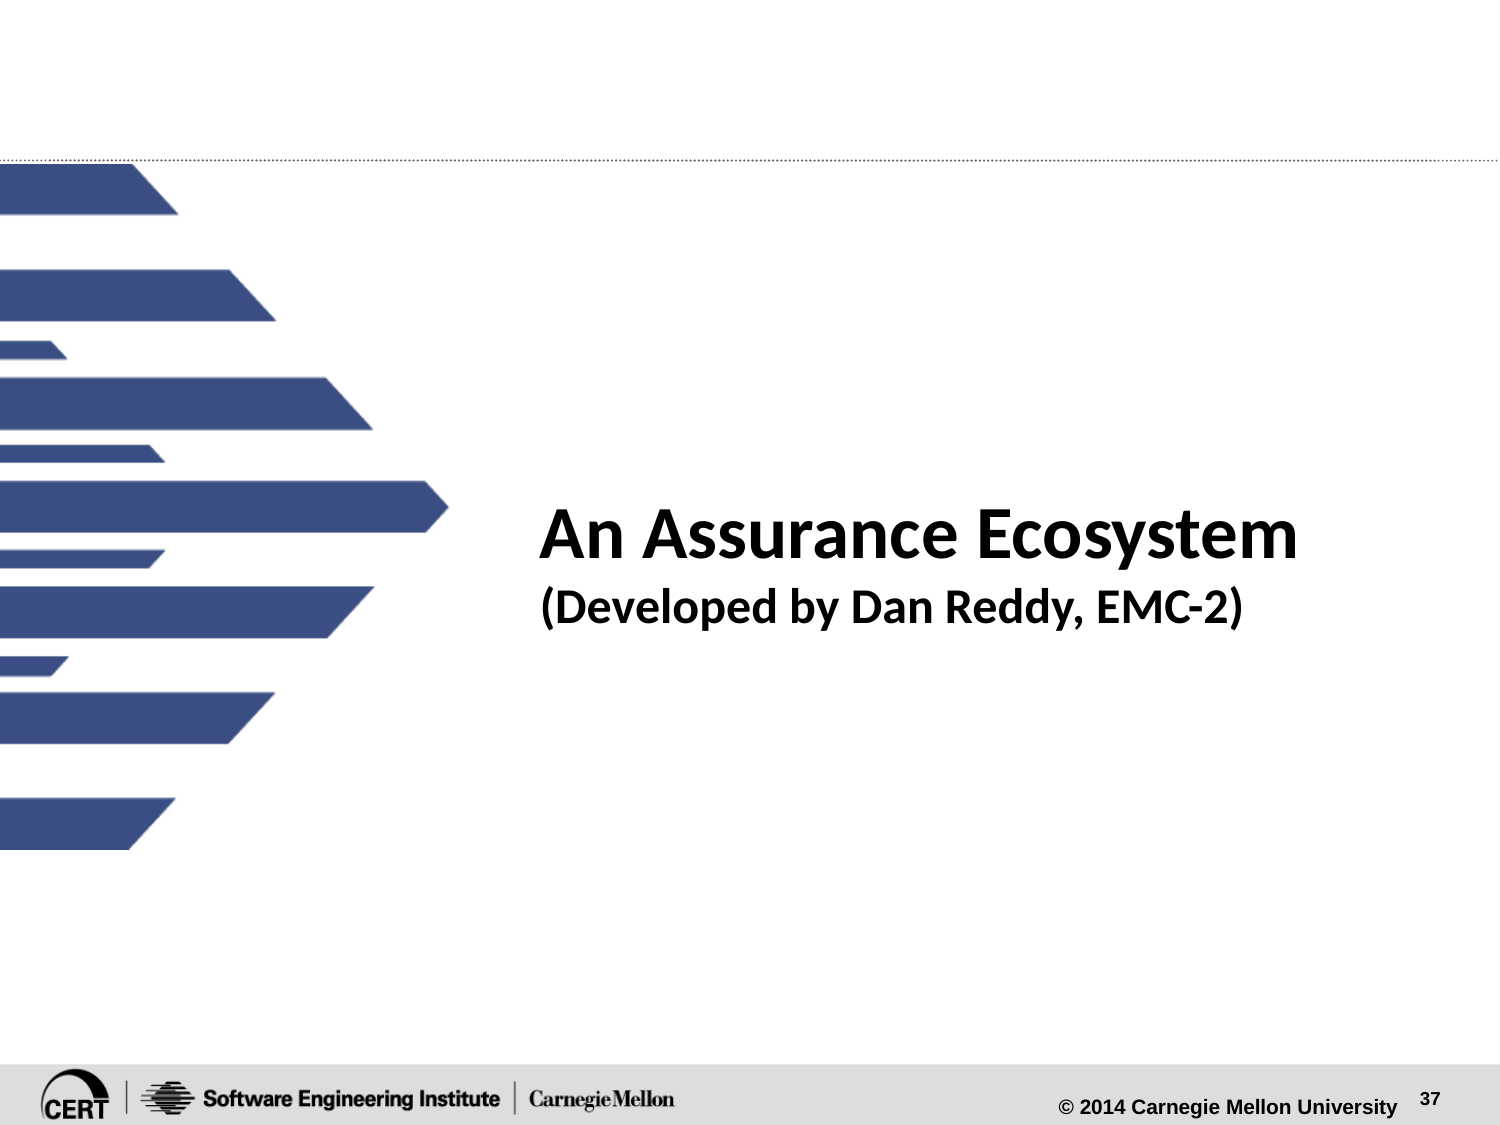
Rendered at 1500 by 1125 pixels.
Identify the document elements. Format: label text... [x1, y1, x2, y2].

picture [0, 164, 450, 851]
picture [24, 1065, 688, 1125]
text_box An Assurance Ecosystem (Developed by Dan Reddy, EMC-2) [525, 399, 1475, 717]
